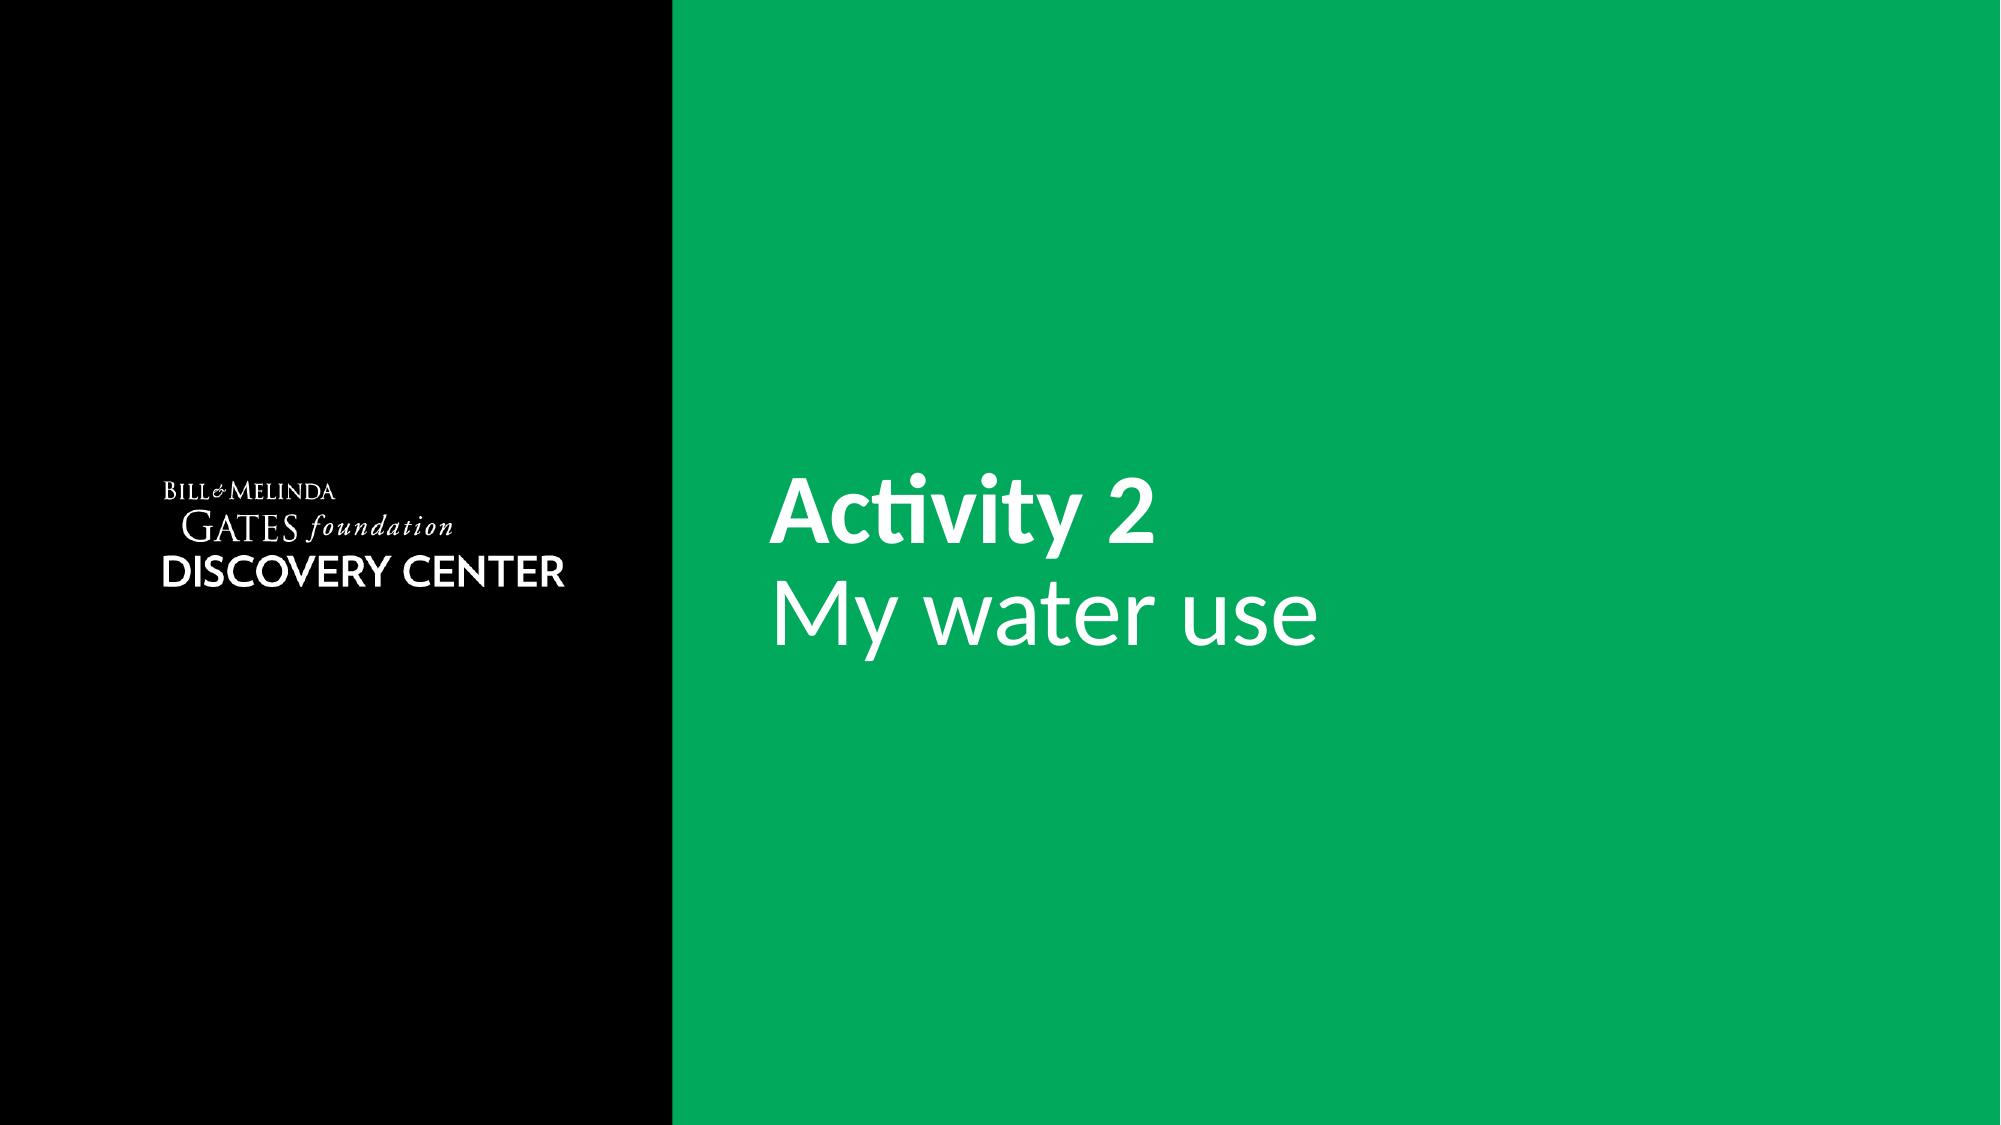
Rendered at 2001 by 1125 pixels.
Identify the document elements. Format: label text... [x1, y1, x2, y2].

picture [24, 367, 670, 704]
text_box [127, 429, 602, 637]
title Activity 2 My water use [769, 562, 1832, 667]
text_box [670, 0, 2000, 1125]
